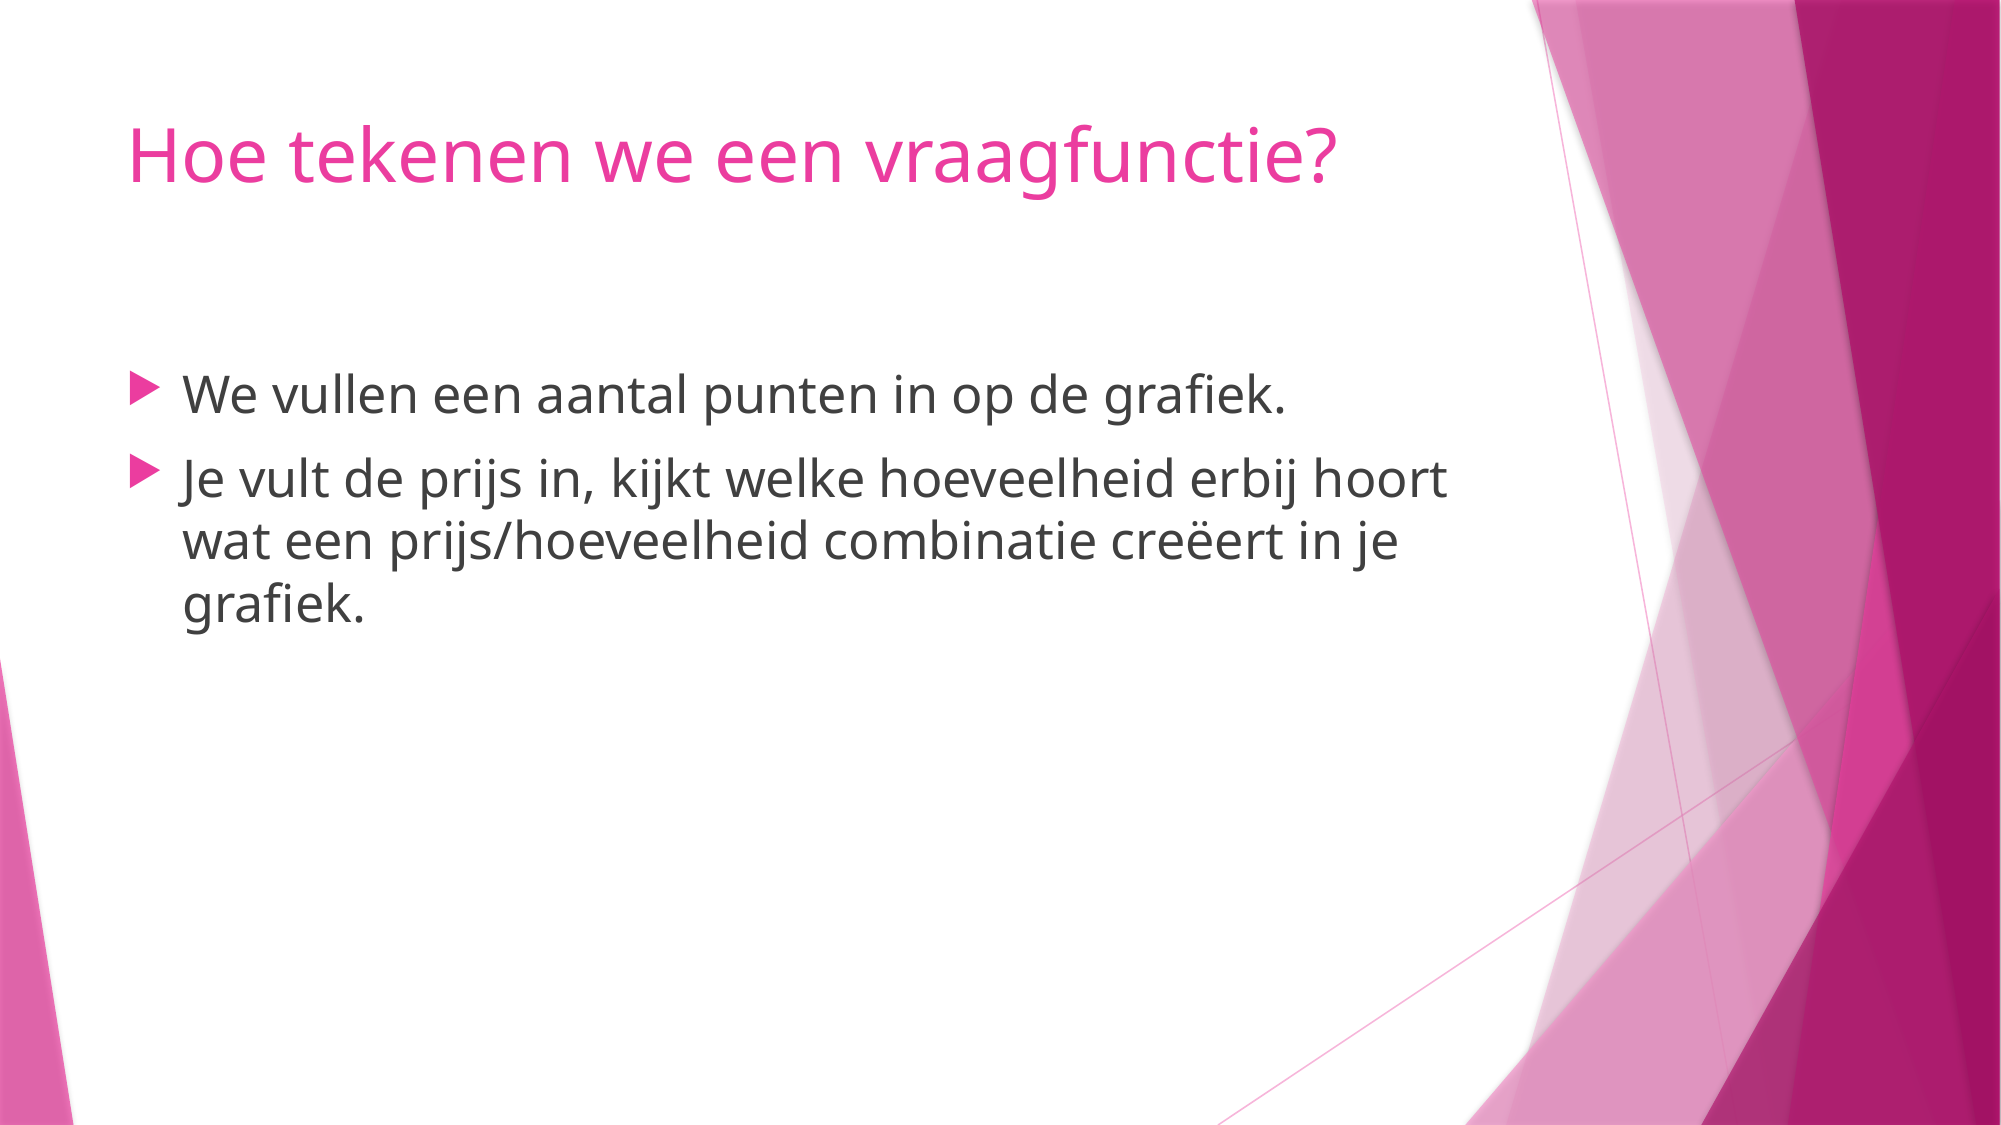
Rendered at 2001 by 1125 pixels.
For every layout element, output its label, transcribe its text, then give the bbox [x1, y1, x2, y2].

title Hoe tekenen we een vraagfunctie? [111, 99, 1522, 317]
list We vullen een aantal punten in op de grafiek. Je vult de prijs in, kijkt welke hoeveelheid erbij hoort wat een prijs/hoeveelheid combinatie creëert in je grafiek. [111, 354, 1522, 992]
